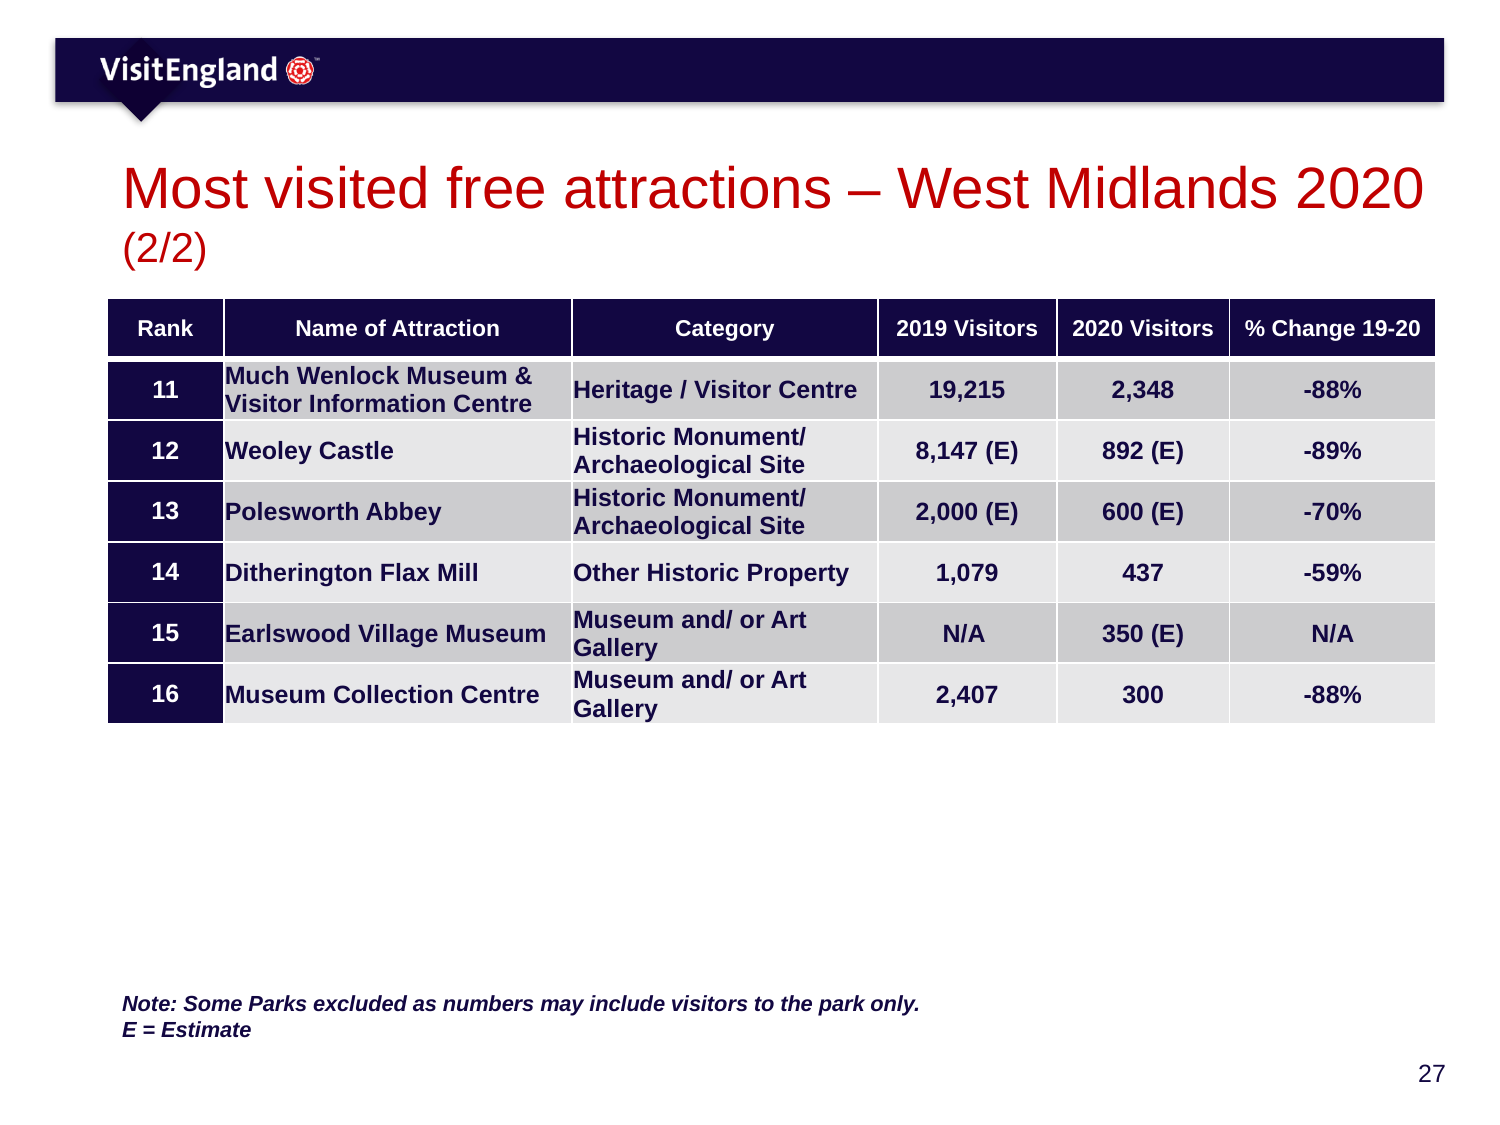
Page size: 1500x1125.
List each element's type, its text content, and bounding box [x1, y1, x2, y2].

table_header % Change 19-20 [1230, 299, 1435, 356]
table_cell N/A [1230, 603, 1435, 662]
table_cell 15 [108, 603, 223, 662]
table_cell 13 [108, 482, 223, 541]
table_cell 2,000 (E) [879, 482, 1056, 541]
table_cell -59% [1230, 543, 1435, 602]
table_header Category [573, 299, 877, 356]
table_cell 350 (E) [1058, 603, 1229, 662]
text_box Note: Some Parks excluded as numbers may include visitors to the park only. E = Estimate [107, 982, 1405, 1050]
table_cell 300 [1058, 664, 1229, 723]
table_cell 437 [1058, 543, 1229, 602]
table_cell -88% [1230, 664, 1435, 723]
table_cell 12 [108, 421, 223, 480]
title Most visited free attractions – West Midlands 2020 (2/2) [107, 143, 1445, 276]
table_cell Museum and/ or Art Gallery [573, 664, 877, 723]
table_cell 14 [108, 543, 223, 602]
picture [95, 56, 322, 88]
table_cell 2,348 [1058, 362, 1229, 419]
table_cell Weoley Castle [225, 421, 571, 480]
table_header 2019 Visitors [879, 299, 1056, 356]
table_cell 600 (E) [1058, 482, 1229, 541]
table_cell Much Wenlock Museum & Visitor Information Centre [225, 362, 571, 419]
table_cell 892 (E) [1058, 421, 1229, 480]
table_cell -70% [1230, 482, 1435, 541]
table_header Rank [108, 299, 223, 356]
table_header Name of Attraction [225, 299, 571, 356]
table_cell -88% [1230, 362, 1435, 419]
table_cell N/A [879, 603, 1056, 662]
table_cell Earlswood Village Museum [225, 603, 571, 662]
table_cell 8,147 (E) [879, 421, 1056, 480]
table_header 2020 Visitors [1058, 299, 1229, 356]
table_cell 19,215 [879, 362, 1056, 419]
table_cell 16 [108, 664, 223, 723]
table_cell Museum Collection Centre [225, 664, 571, 723]
table_cell 11 [108, 362, 223, 419]
table_cell Other Historic Property [573, 543, 877, 602]
table_cell Polesworth Abbey [225, 482, 571, 541]
table_cell 2,407 [879, 664, 1056, 723]
table_cell Ditherington Flax Mill [225, 543, 571, 602]
table_cell Museum and/ or Art Gallery [573, 603, 877, 662]
table_cell 1,079 [879, 543, 1056, 602]
table_cell -89% [1230, 421, 1435, 480]
table_cell Historic Monument/ Archaeological Site [573, 421, 877, 480]
table_cell Historic Monument/ Archaeological Site [573, 482, 877, 541]
table_cell Heritage / Visitor Centre [573, 362, 877, 419]
